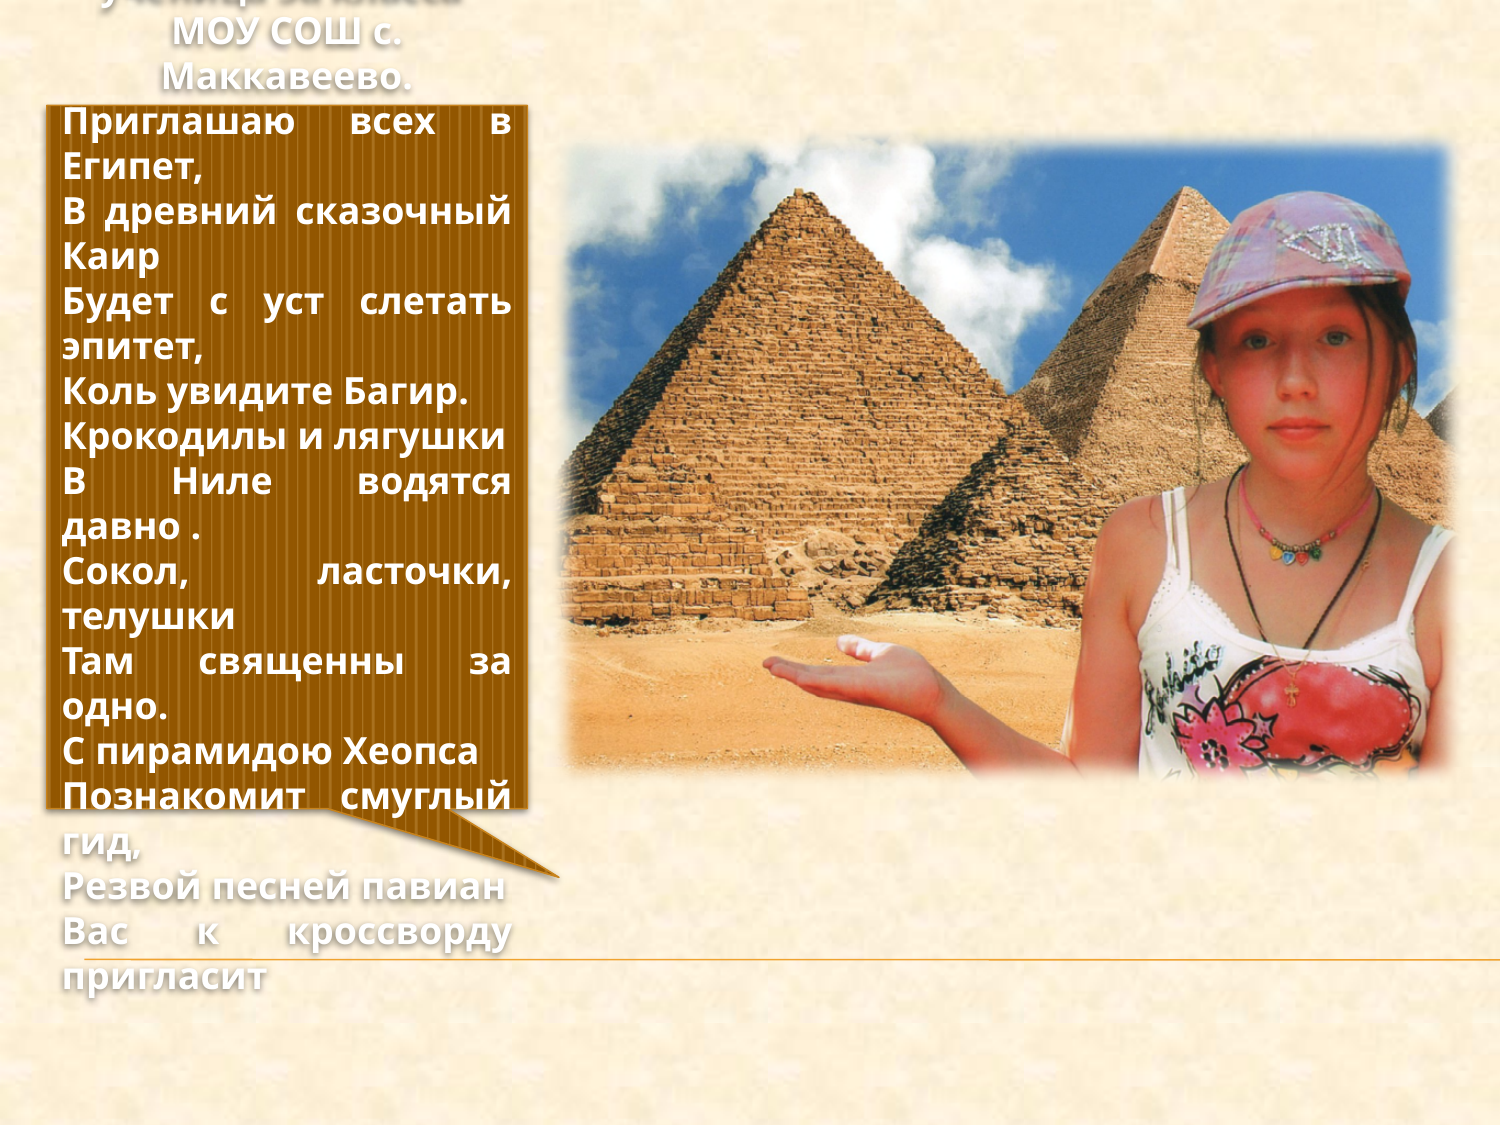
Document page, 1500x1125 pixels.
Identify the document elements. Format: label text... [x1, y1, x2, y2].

picture [0, 0, 1500, 1125]
text_box Я Зайдель Елизавета ученица 5а класса МОУ СОШ с. Маккавеево. Приглашаю всех в Египет, В древний сказочный Каир Будет с уст слетать эпитет, Коль увидите Багир. Крокодилы и лягушки В Ниле водятся давно . Сокол, ласточки, телушки Там священны за одно. С пирамидою Хеопса Познакомит смуглый гид, Резвой песней павиан Вас к кроссворду пригласит [46, 104, 560, 879]
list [550, 128, 1466, 786]
